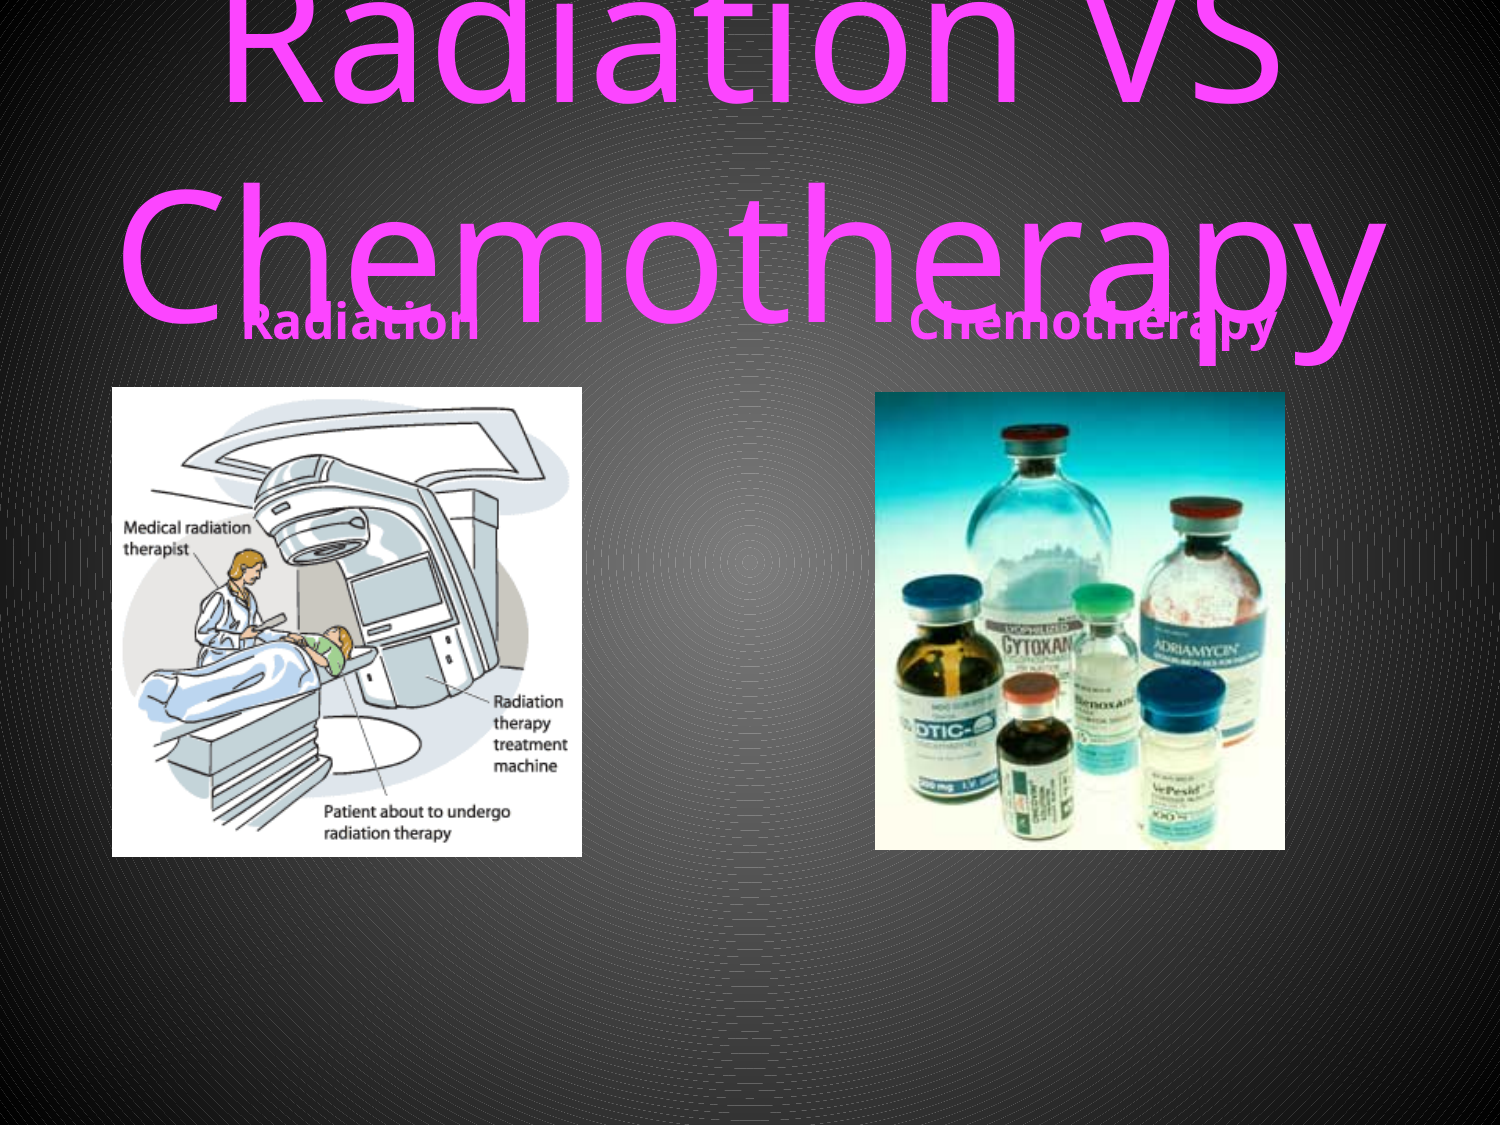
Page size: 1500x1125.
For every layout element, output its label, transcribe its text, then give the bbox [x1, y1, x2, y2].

list Radiation [75, 251, 738, 357]
title Radiation VS Chemotherapy [75, 45, 1425, 233]
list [874, 392, 1285, 851]
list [112, 387, 582, 857]
list Chemotherapy [761, 251, 1425, 357]
